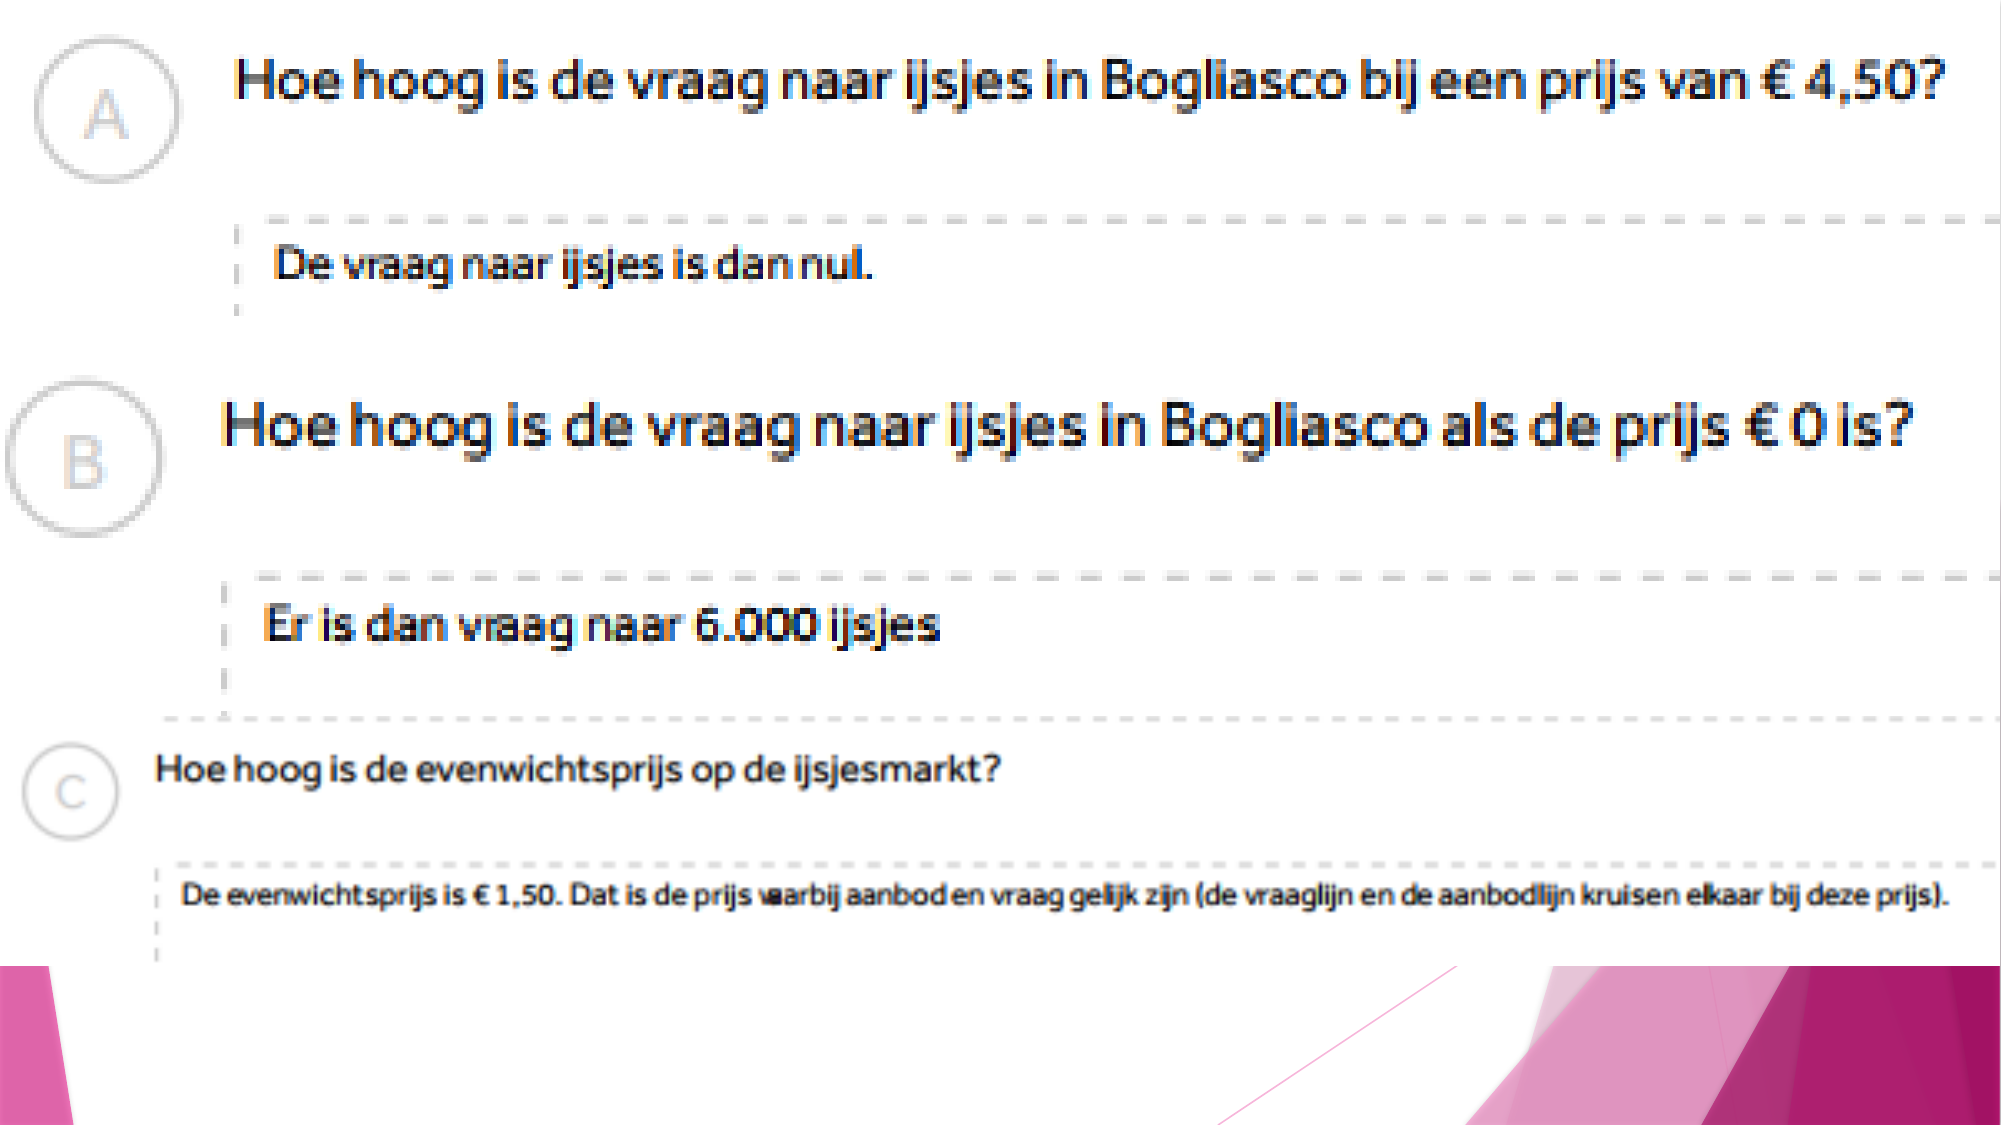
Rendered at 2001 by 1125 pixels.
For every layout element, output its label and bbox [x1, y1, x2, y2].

picture [0, 0, 2000, 966]
